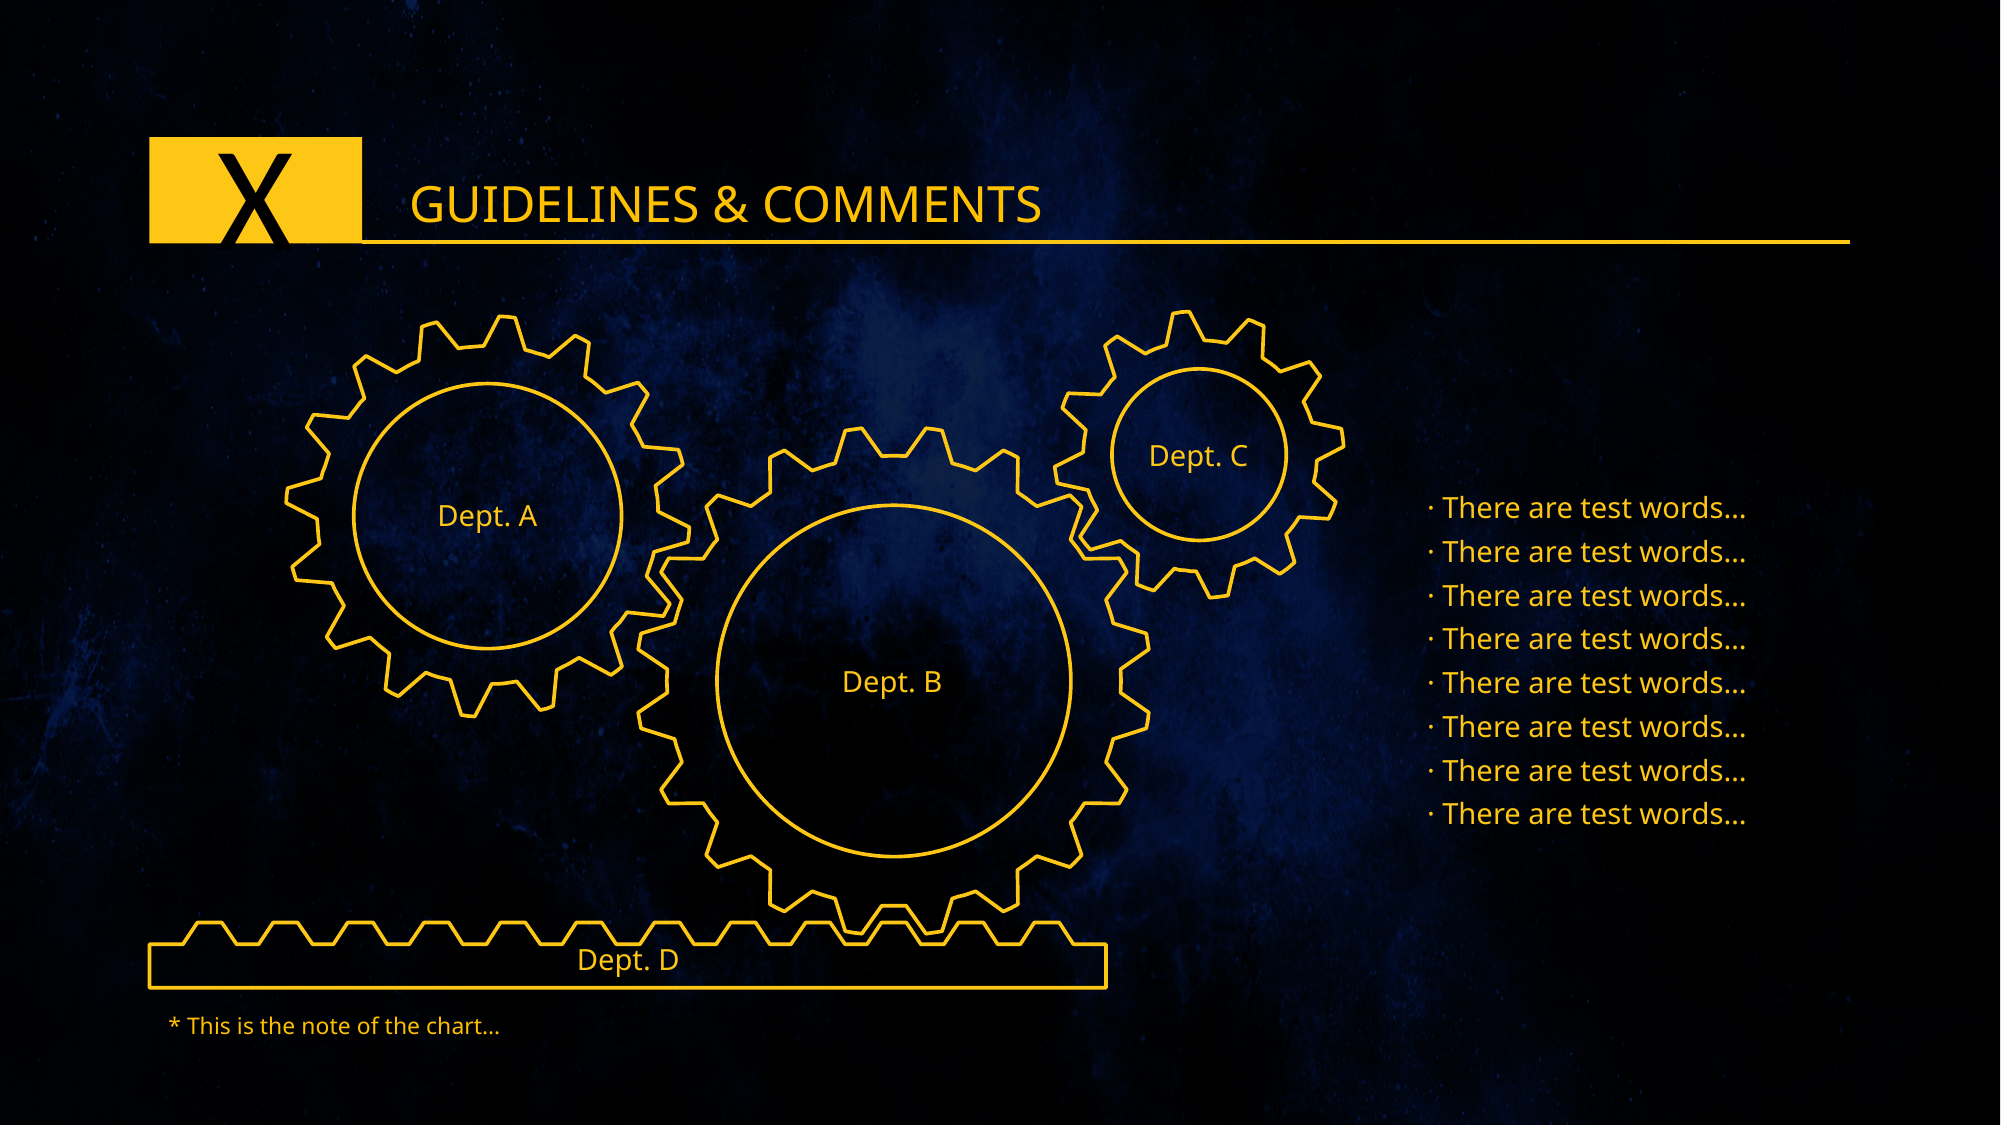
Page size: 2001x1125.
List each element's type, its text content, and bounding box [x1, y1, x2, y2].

picture [0, 0, 2001, 1125]
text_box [149, 311, 1344, 988]
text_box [149, 136, 1851, 244]
text_box * This is the note of the chart… [153, 1003, 516, 1047]
text_box · There are test words… · There are test words… · There are test words… · There are test words… · There are test words… · There are test words… · There are test words… · There are test words… [1412, 473, 1762, 838]
